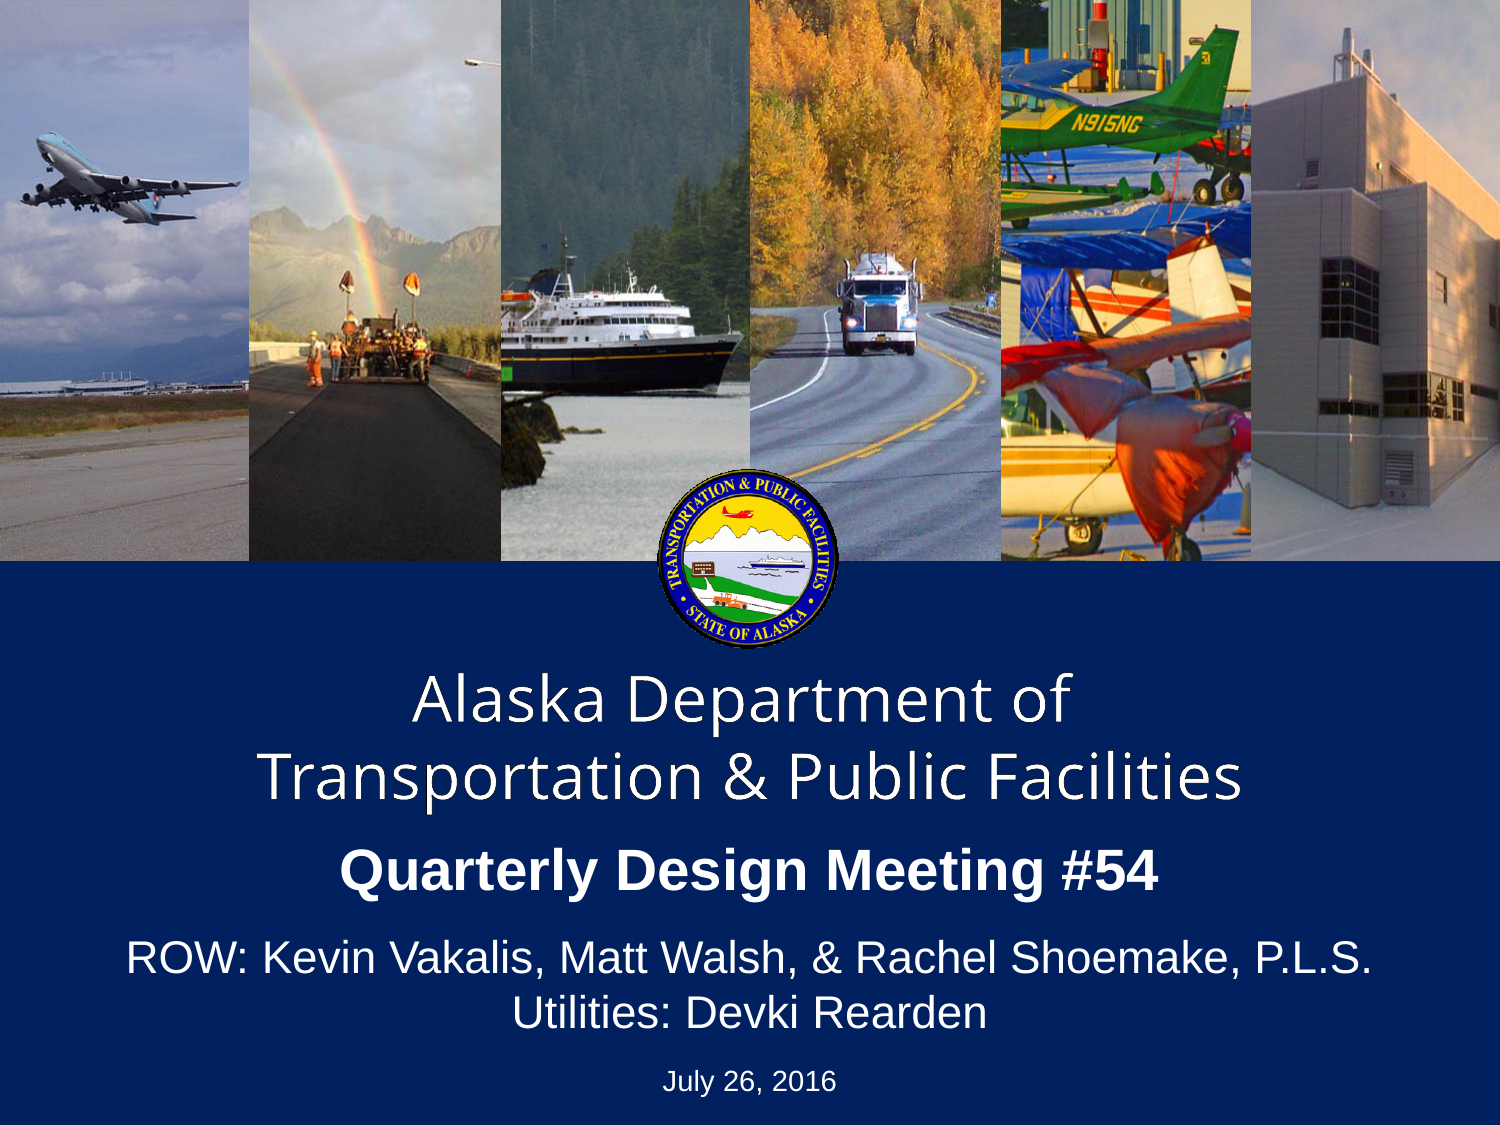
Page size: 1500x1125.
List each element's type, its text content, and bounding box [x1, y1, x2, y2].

text_box Alaska Department of Transportation & Public Facilities [0, 649, 1500, 813]
text_box Quarterly Design Meeting #54 ROW: Kevin Vakalis, Matt Walsh, & Rachel Shoemake, P.L.S. Utilities: Devki Rearden July 26, 2016 [0, 824, 1500, 1125]
picture [0, 0, 1500, 649]
